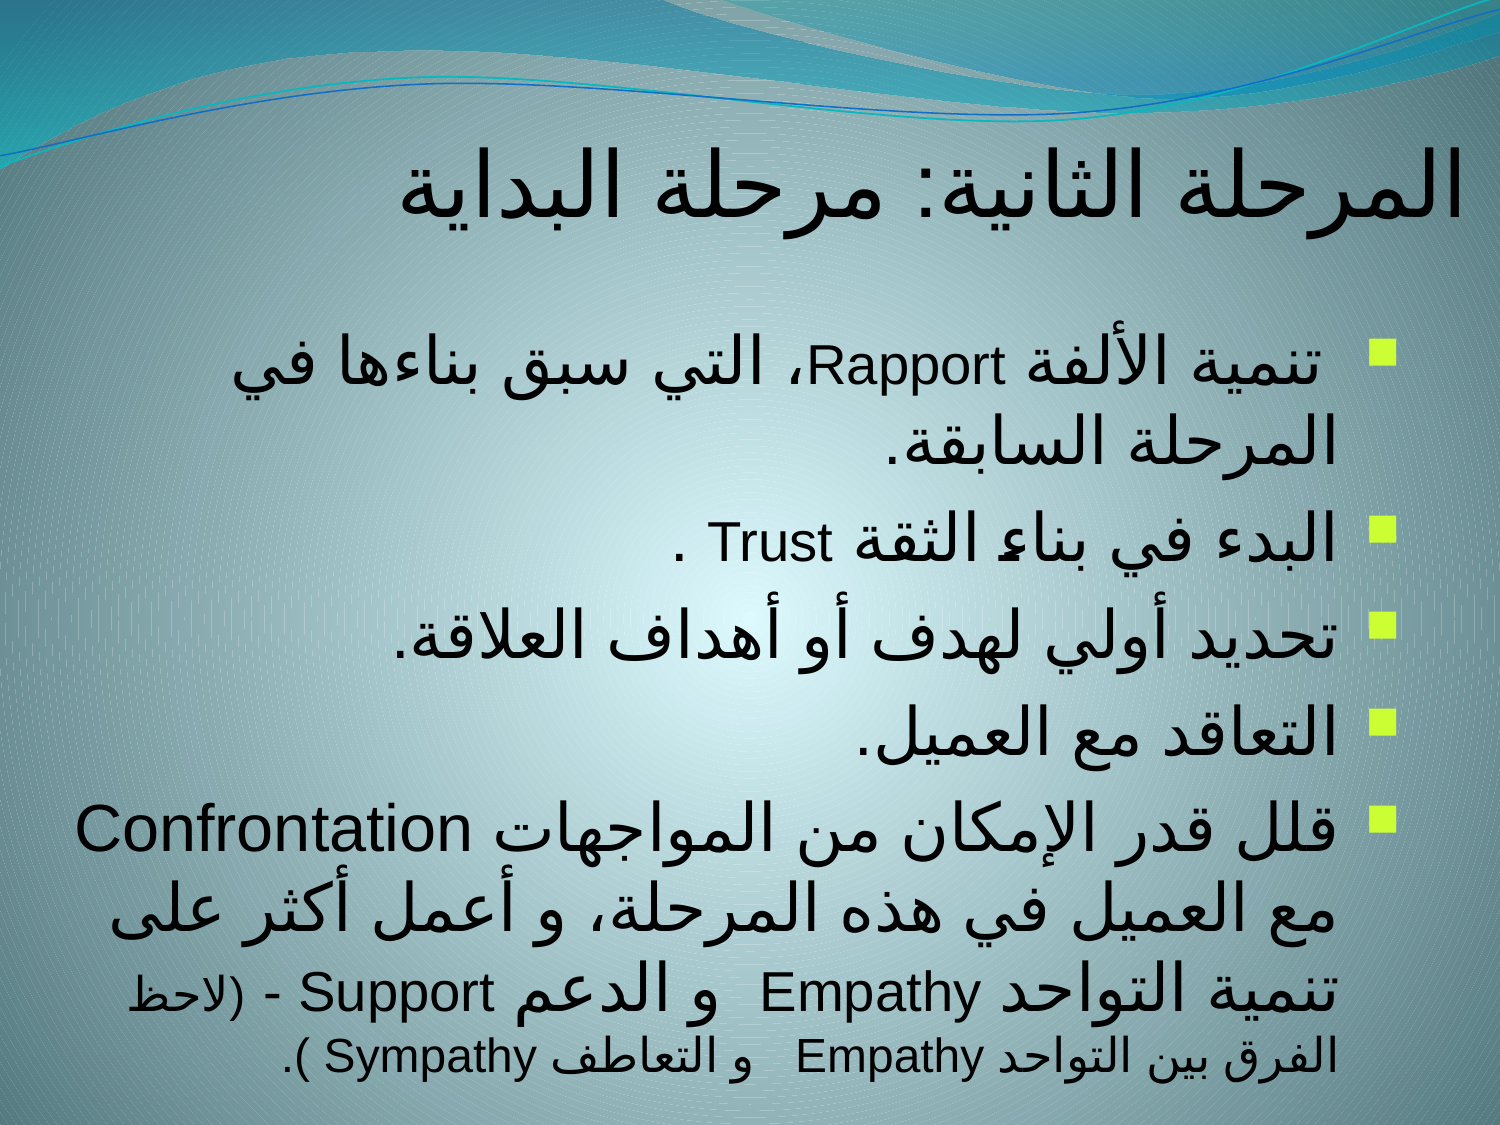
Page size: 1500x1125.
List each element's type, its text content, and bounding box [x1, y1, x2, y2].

text_box المرحلة الثانية: مرحلة البداية [52, 125, 1470, 237]
text_box تنمية الألفة Rapport، التي سبق بناءها في المرحلة السابقة. البدء في بناء الثقة Trust . تحديد أولي لهدف أو أهداف العلاقة. التعاقد مع العميل. قلل قدر الإمكان من المواجهات Confrontation مع العميل في هذه المرحلة، و أعمل أكثر على تنمية التواحد Empathy و الدعم Support - (لاحظ الفرق بين التواحد Empathy و التعاطف Sympathy ). [53, 318, 1401, 1077]
